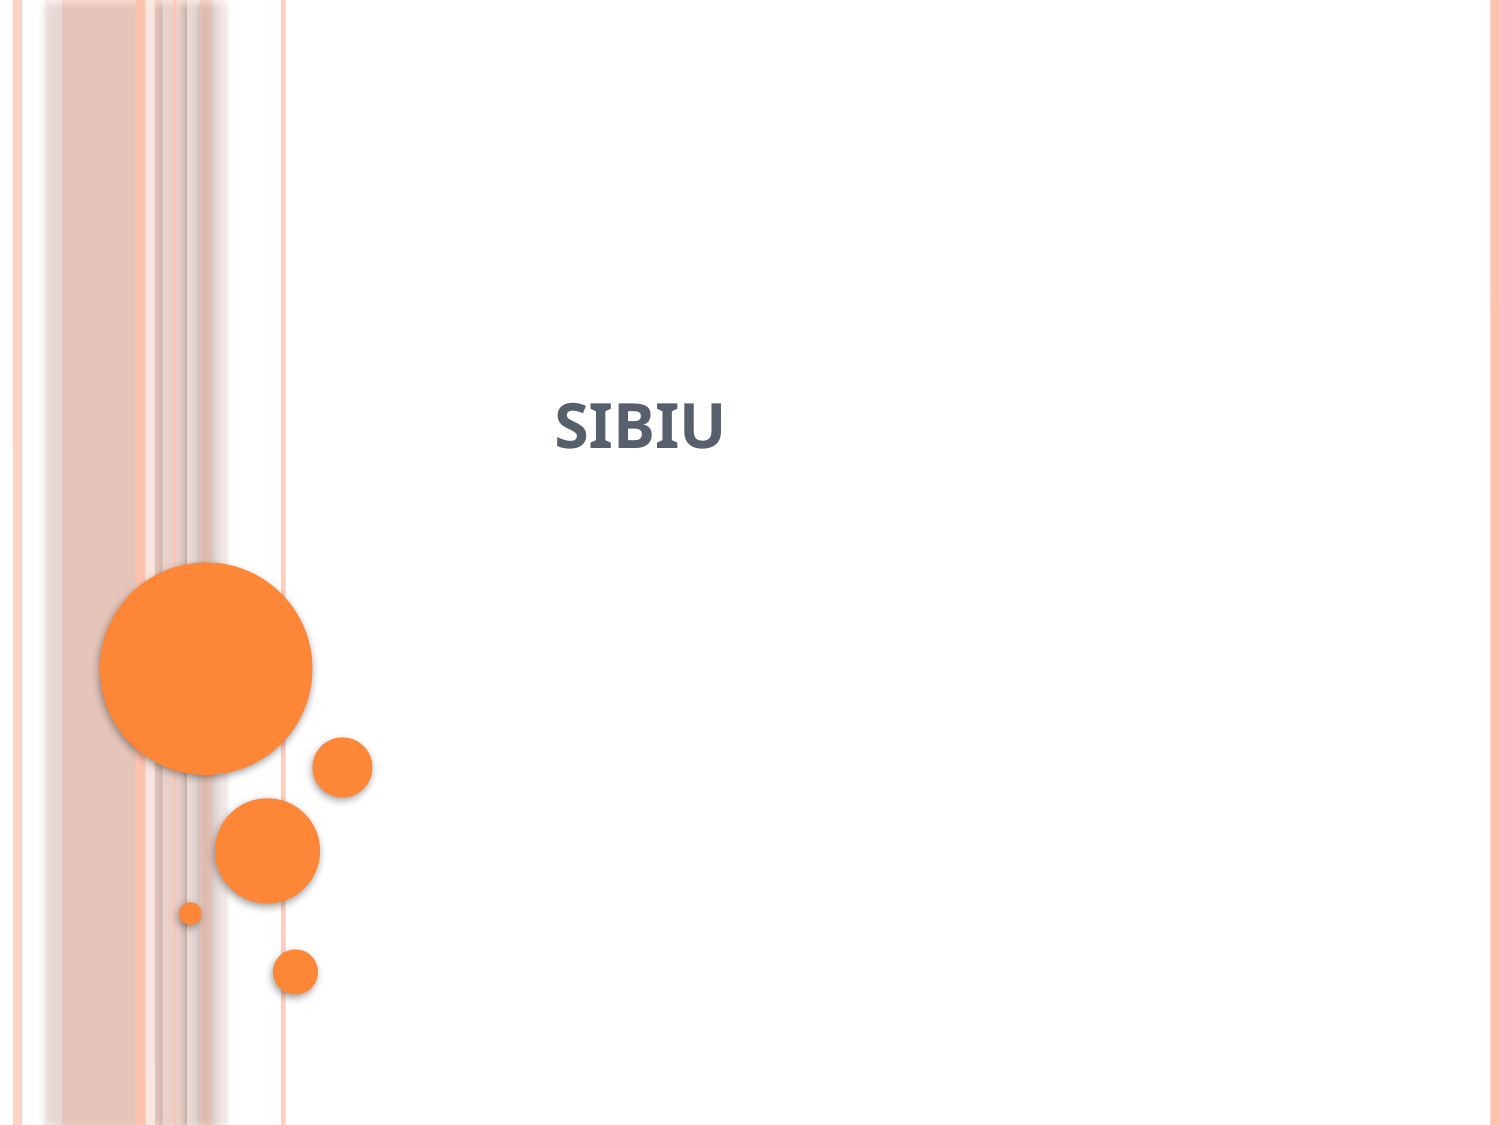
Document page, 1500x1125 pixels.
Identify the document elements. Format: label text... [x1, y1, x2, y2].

title SIBIU [117, 128, 1443, 469]
